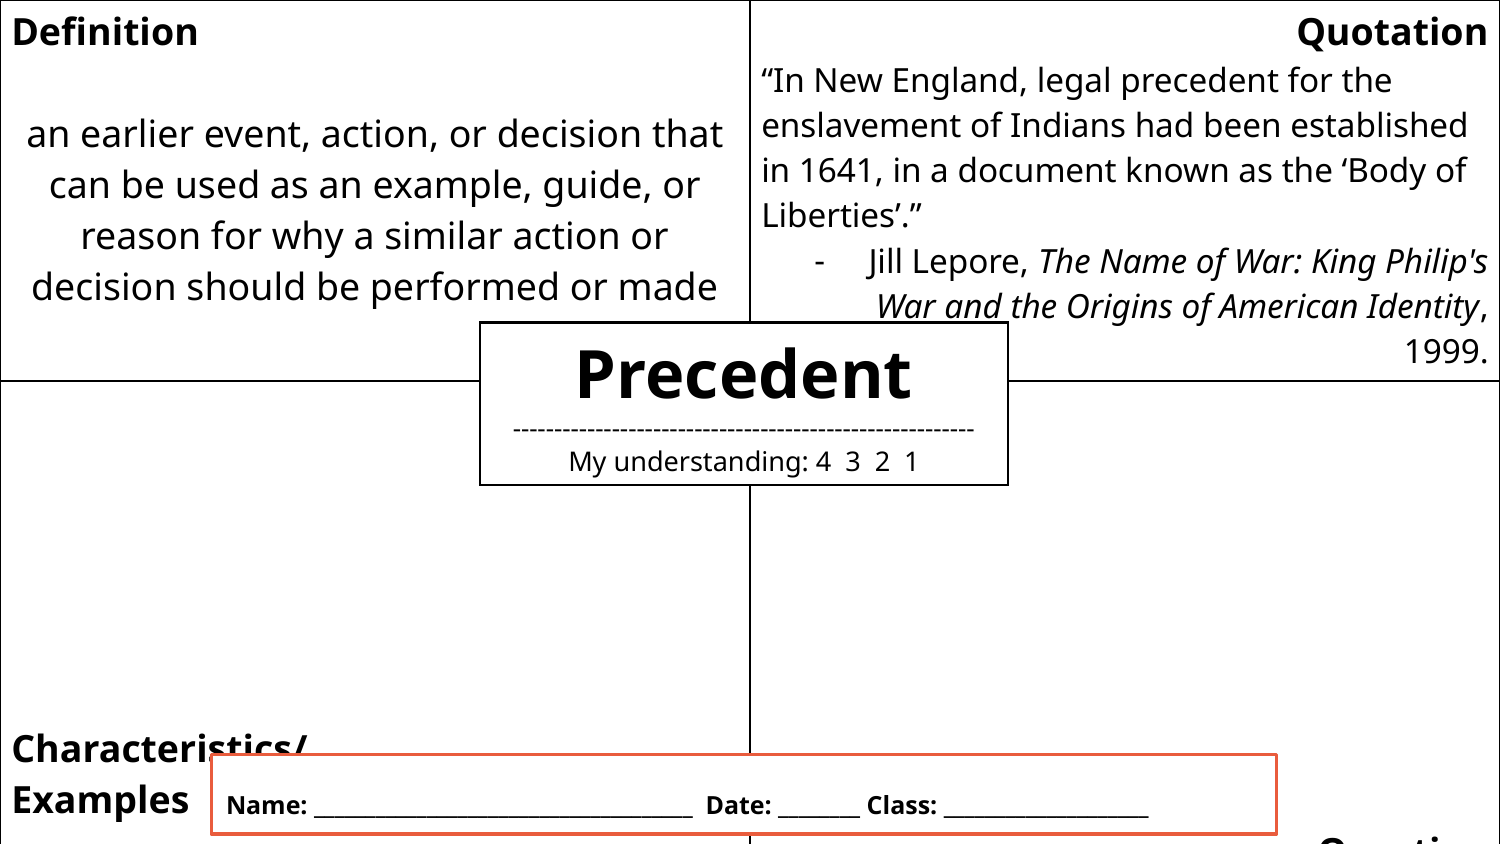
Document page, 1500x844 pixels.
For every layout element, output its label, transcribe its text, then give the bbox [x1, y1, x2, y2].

table_cell Characteristics/ Examples [1, 382, 749, 844]
table_header Definition an earlier event, action, or decision that can be used as an example, guide, or reason for why a similar action or decision should be performed or made [1, 1, 749, 380]
text_box Name: _____________________________________ Date: ________ Class: ____________________ [211, 754, 1277, 834]
text_box Precedent -------------------------------------------------------- My understanding: 4 3 2 1 [480, 322, 1008, 486]
table_cell Question [751, 382, 1499, 844]
table_header Quotation “In New England, legal precedent for the enslavement of Indians had been established in 1641, in a document known as the ‘Body of Liberties’.” Jill Lepore, The Name of War: King Philip's War and the Origins of American Identity, 1999. [751, 1, 1499, 380]
